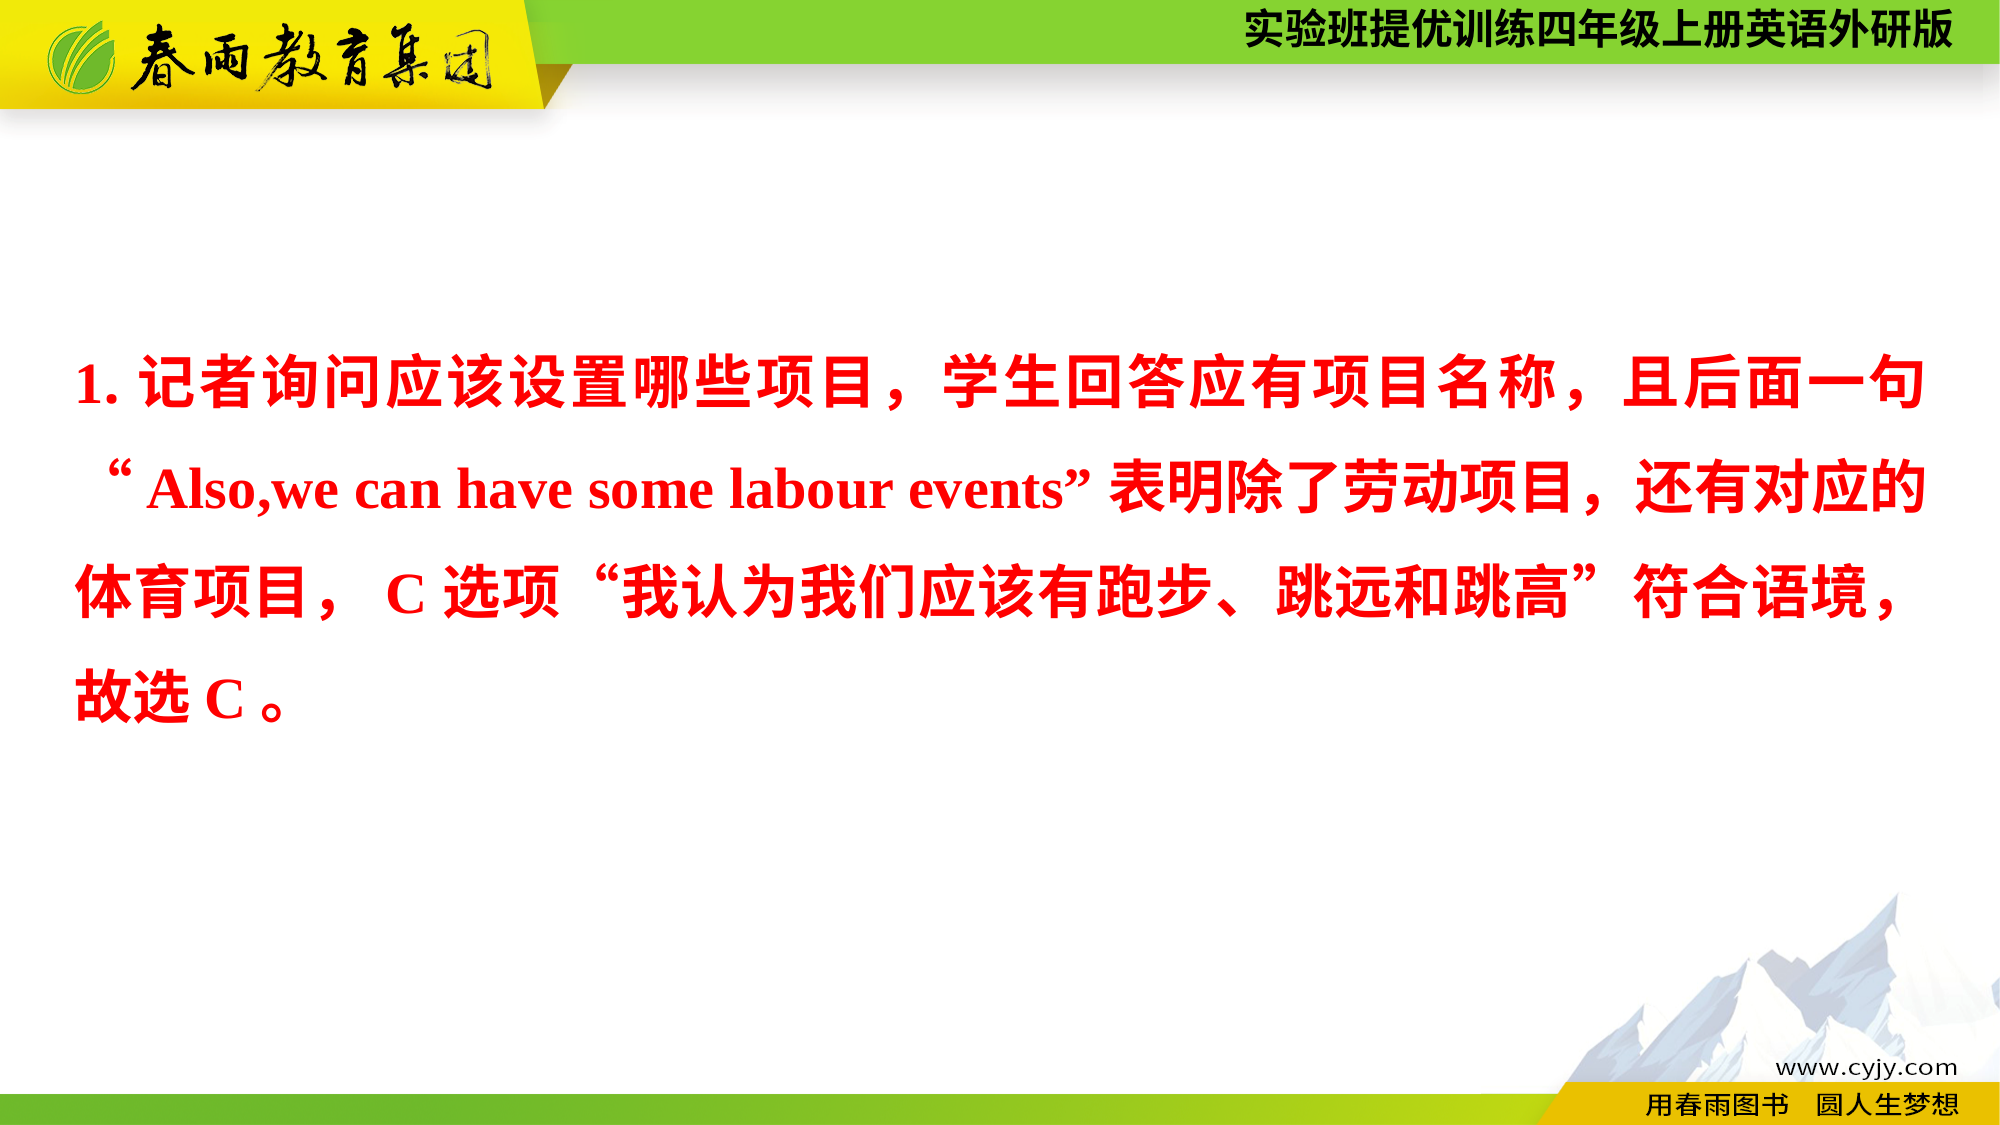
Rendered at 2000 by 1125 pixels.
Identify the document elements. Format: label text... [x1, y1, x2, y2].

list 1.记者询问应该设置哪些项目，学生回答应有项目名称，且后面一句“Also,we can have some labour events”表明除了劳动项目，还有对应的体育项目，C选项“我认为我们应该有跑步、跳远和跳高”符合语境，故选C。 [59, 302, 1944, 729]
picture [0, 0, 2000, 1125]
